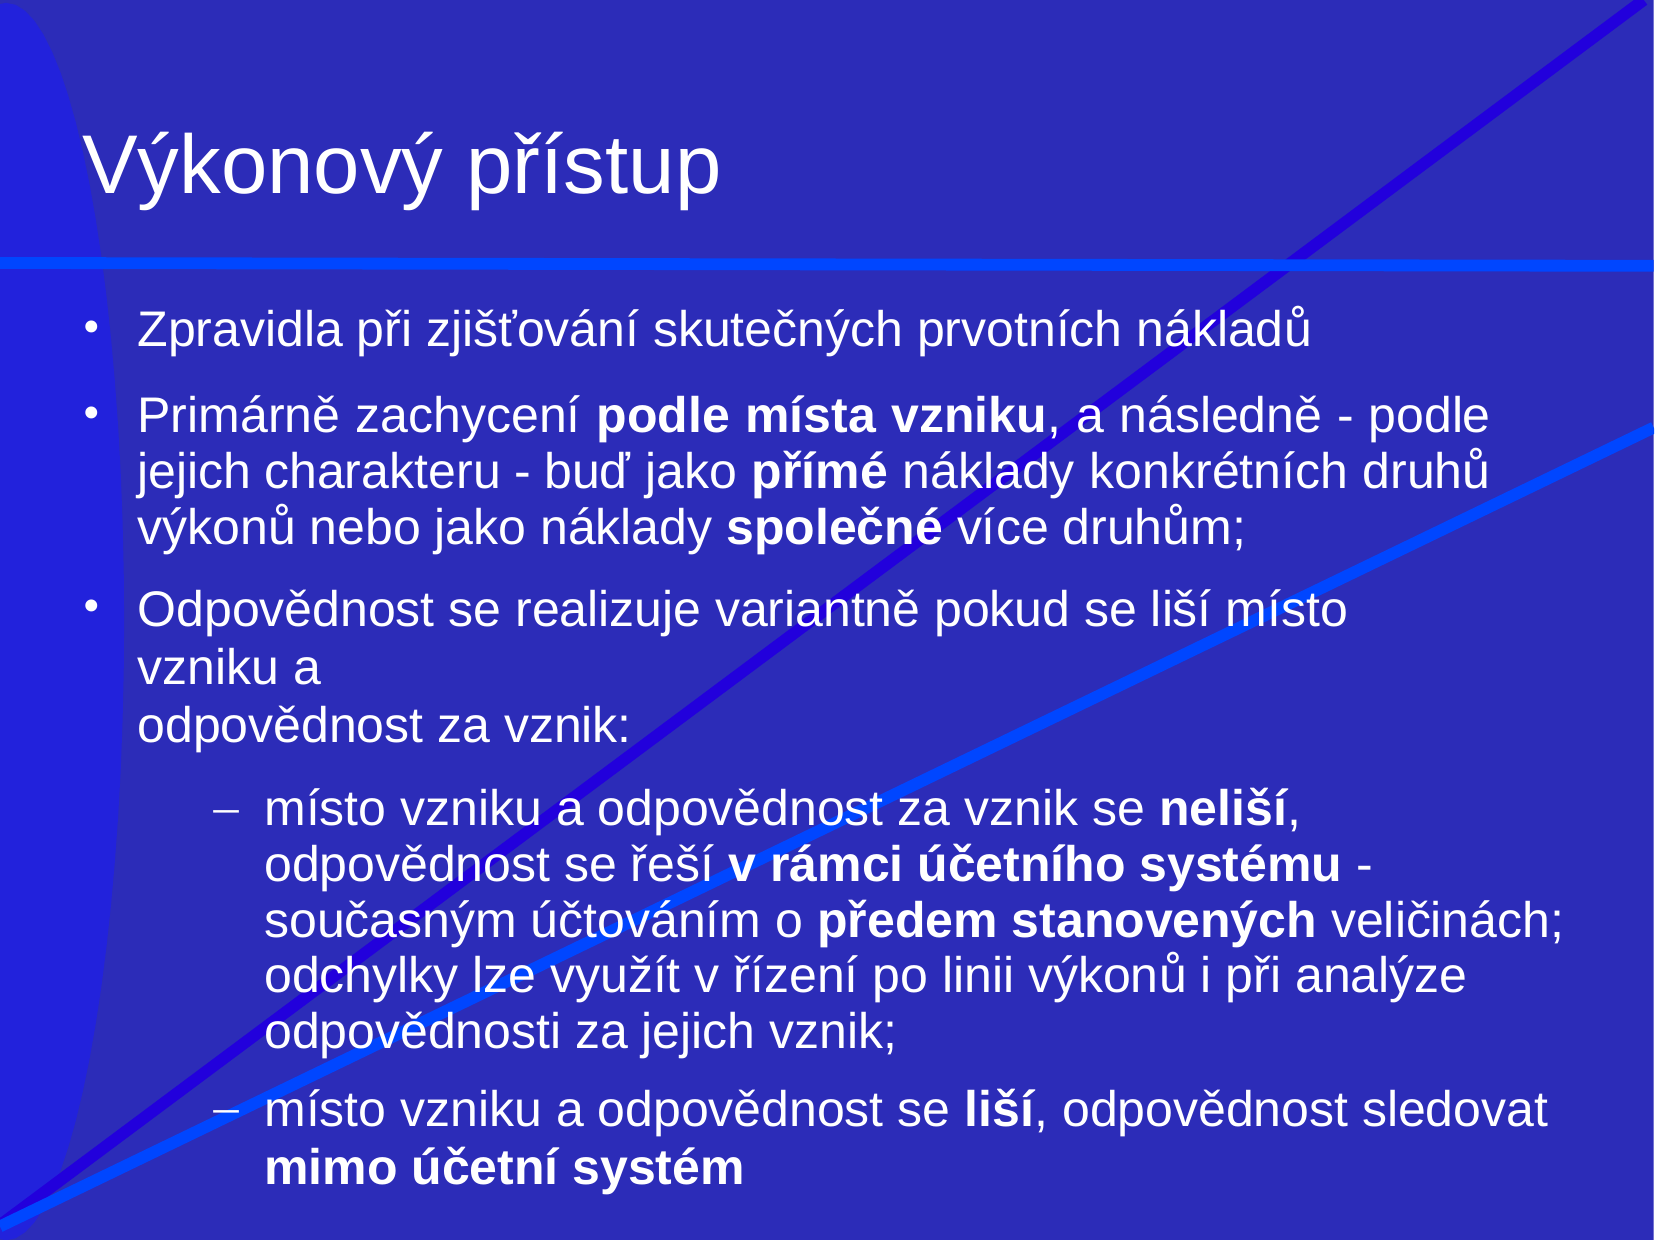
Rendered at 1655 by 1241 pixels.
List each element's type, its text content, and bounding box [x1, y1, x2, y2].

text_box Zpravidla při zjišťování skutečných prvotních nákladů Primárně zachycení podle místa vzniku, a následně - podle jejich charakteru - buď jako přímé náklady konkrétních druhů výkonů nebo jako náklady společné více druhům; Odpovědnost se realizuje variantně pokud se liší místo vzniku a odpovědnost za vznik: místo vzniku a odpovědnost za vznik se neliší, odpovědnost se řeší v rámci účetního systému - současným účtováním o předem stanovených veličinách; odchylky lze využít v řízení po linii výkonů i při analýze odpovědnosti za jejich vznik; místo vzniku a odpovědnost se liší, odpovědnost sledovat mimo účetní systém [80, 296, 1567, 1195]
title Výkonový přístup [80, 66, 1574, 318]
